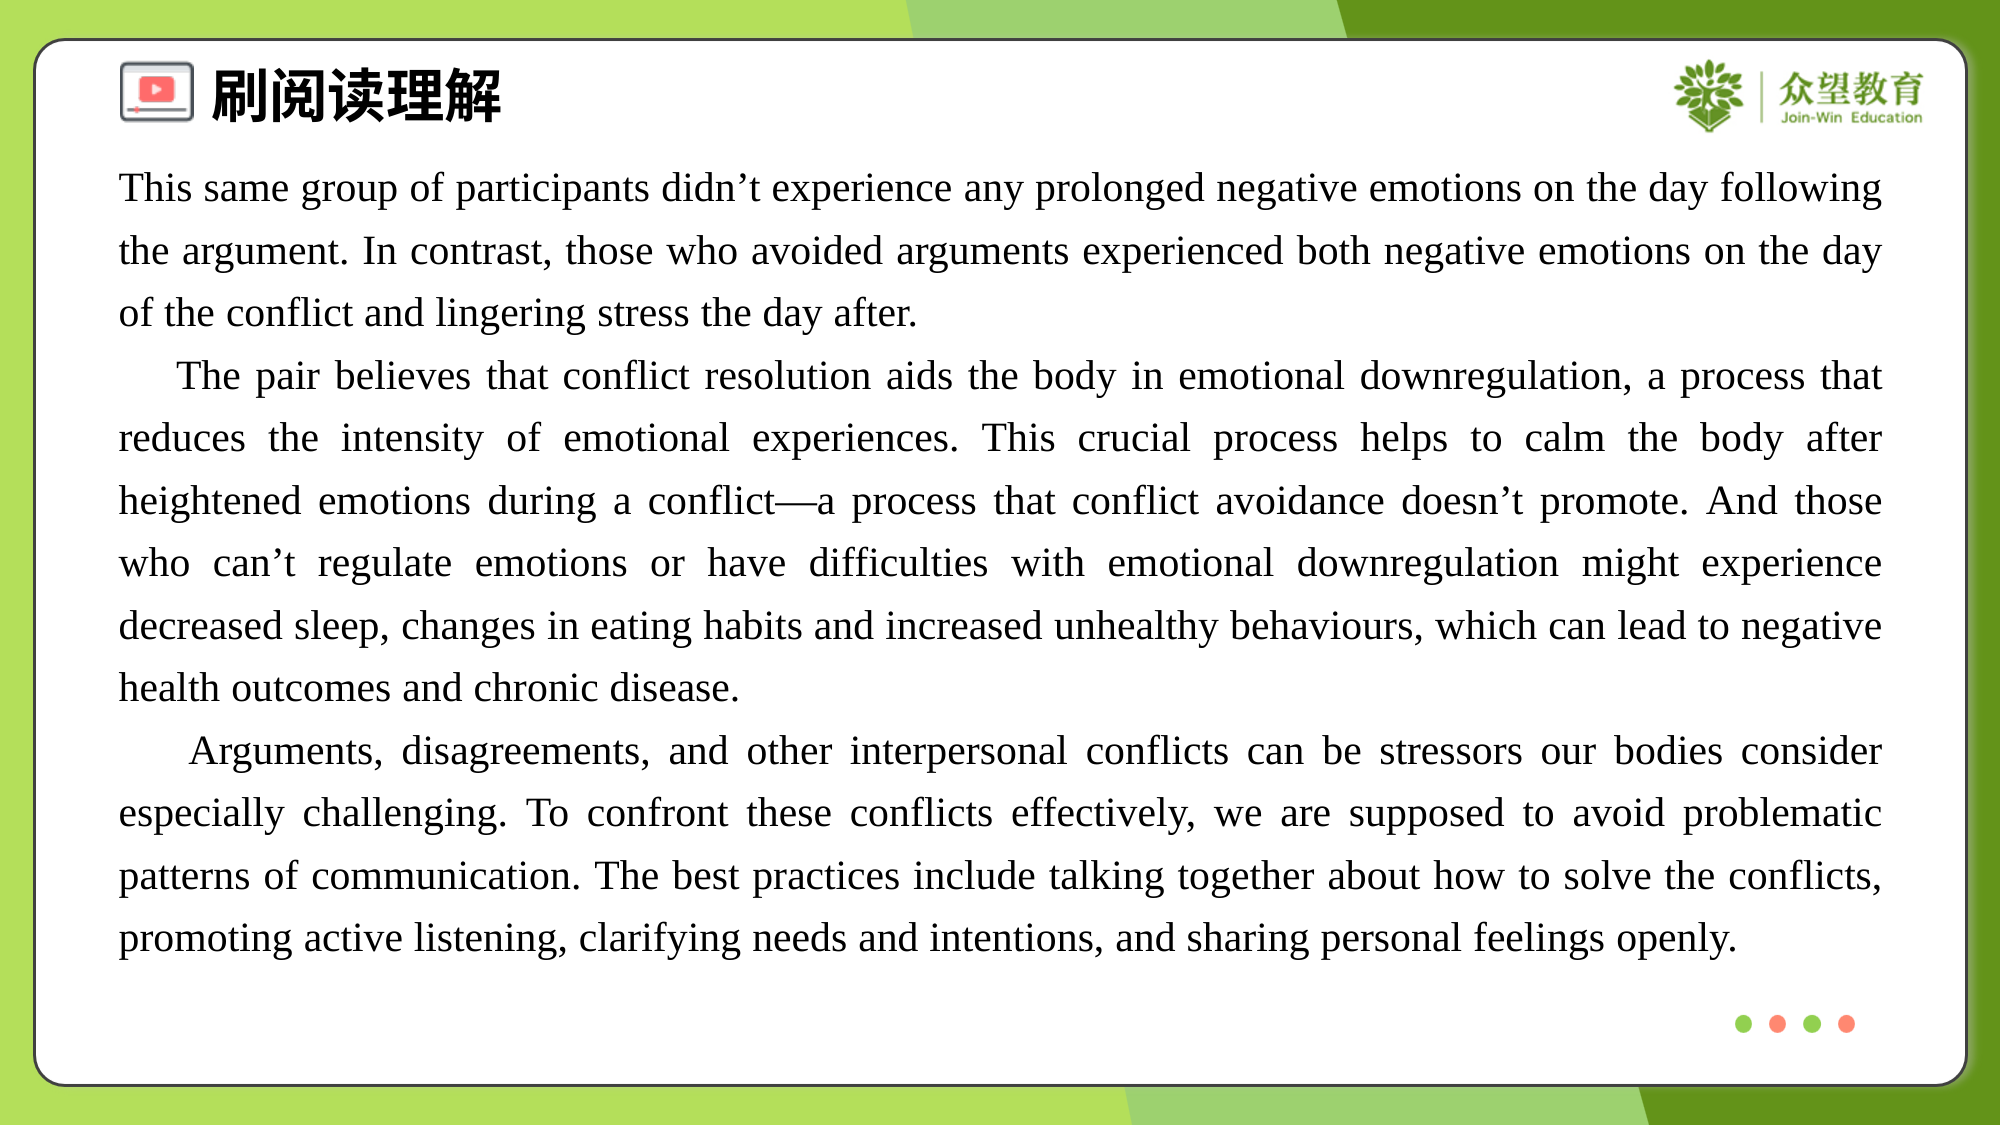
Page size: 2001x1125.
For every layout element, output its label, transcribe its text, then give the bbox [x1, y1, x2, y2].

picture [0, 0, 2000, 1125]
text_box This same group of participants didn’t experience any prolonged negative emotions on the day following the argument. In contrast, those who avoided arguments experienced both negative emotions on the day of the conflict and lingering stress the day after. The pair believes that conflict resolution aids the body in emotional downregulation, a process that reduces the intensity of emotional experiences. This crucial process helps to calm the body after heightened emotions during a conflict—a process that conflict avoidance doesn’t promote. And those who can’t regulate emotions or have difficulties with emotional downregulation might experience decreased sleep, changes in eating habits and increased unhealthy behaviours, which can lead to negative health outcomes and chronic disease. Arguments, disagreements, and other interpersonal conflicts can be stressors our bodies consider especially challenging. To confront these conflicts effectively, we are supposed to avoid problematic patterns of communication. The best practices include talking together about how to solve the conflicts, promoting active listening, clarifying needs and intentions, and sharing personal feelings openly. [118, 147, 1883, 1018]
